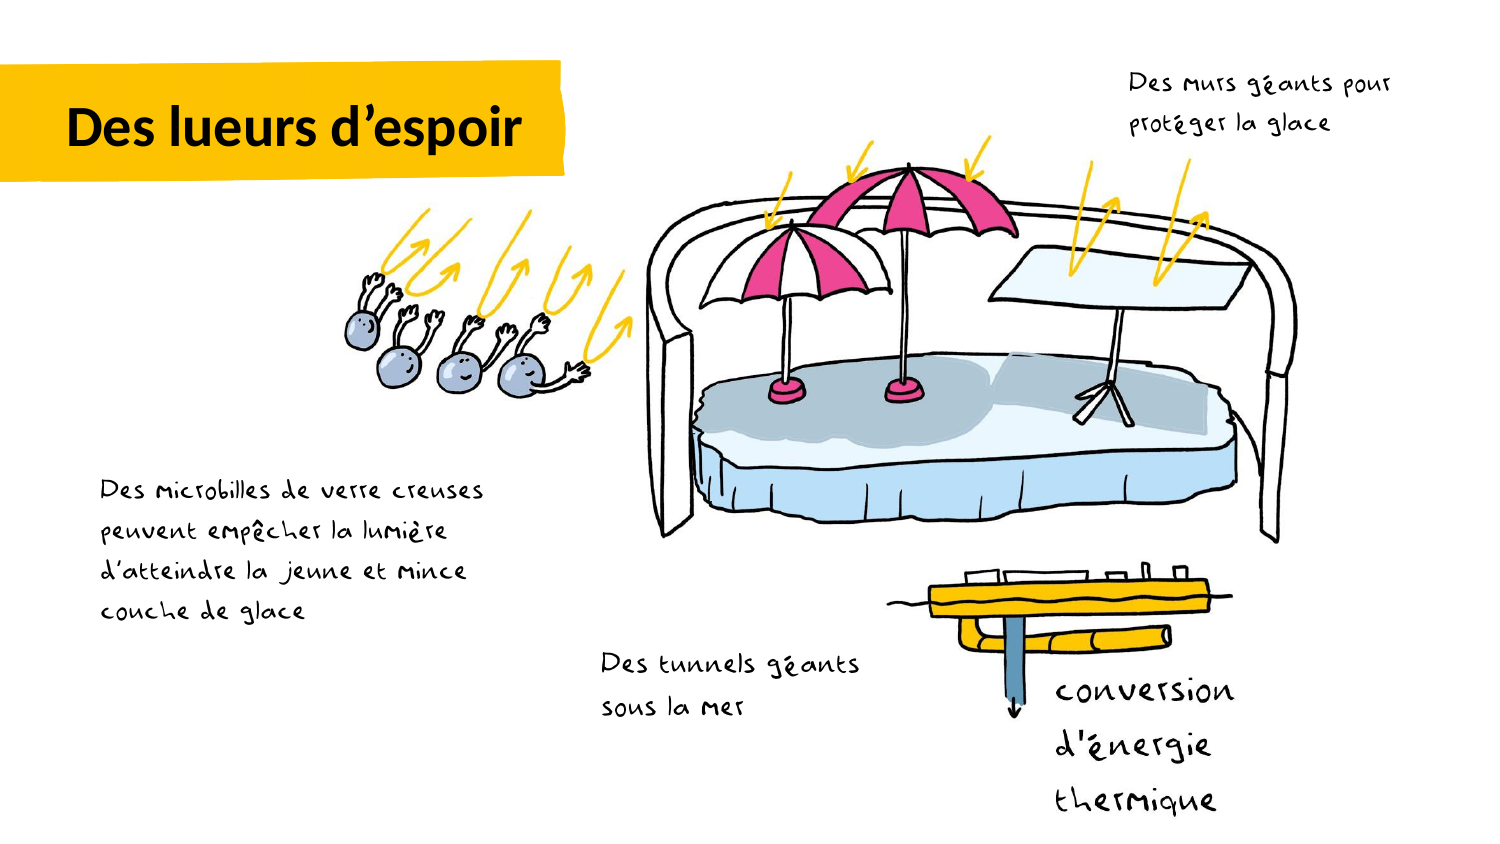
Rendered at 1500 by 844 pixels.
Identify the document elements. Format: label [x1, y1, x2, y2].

picture [0, 55, 1390, 828]
